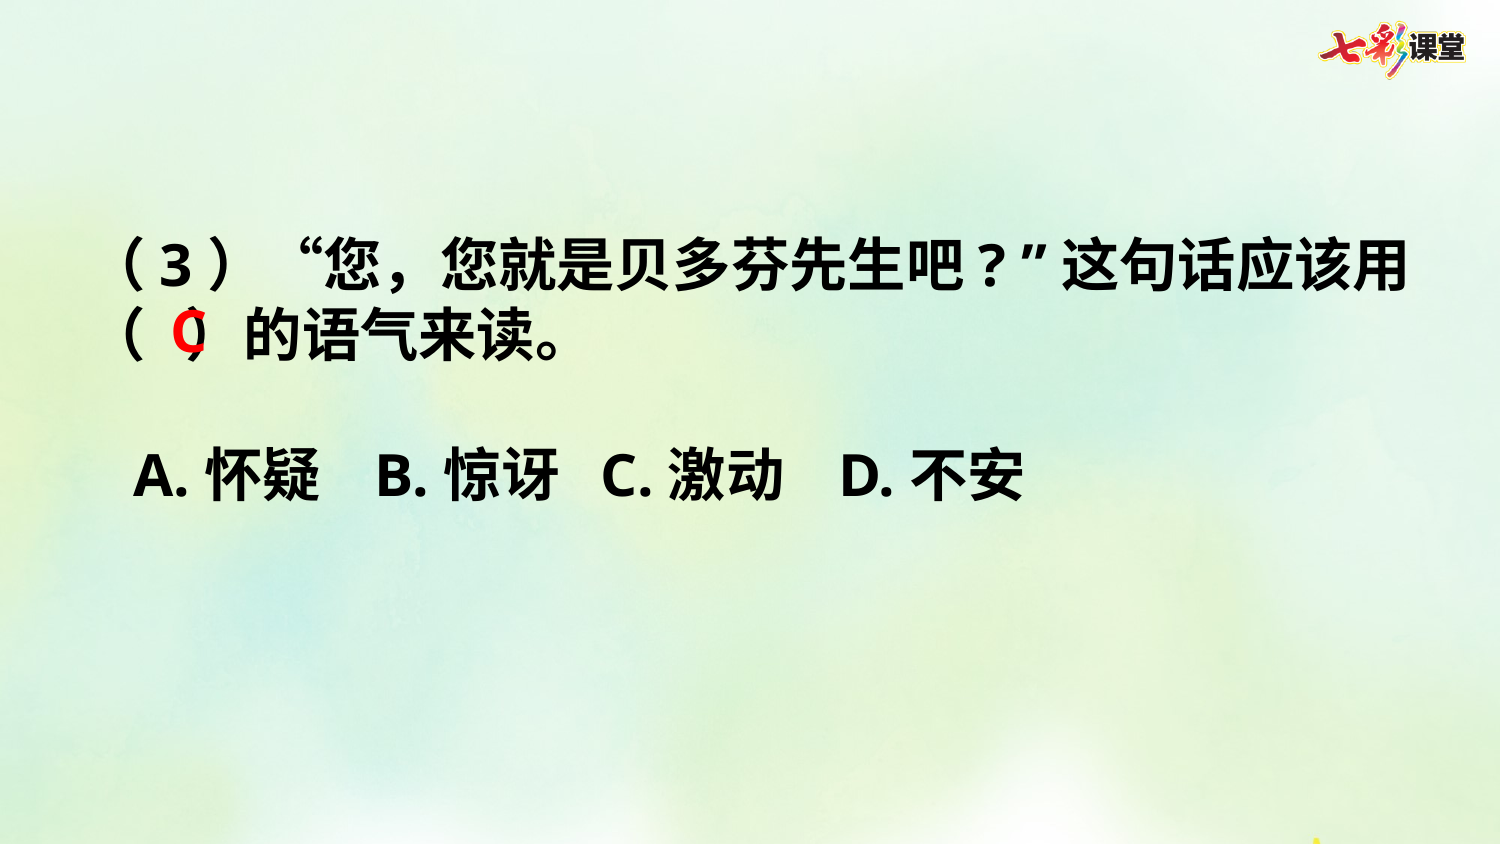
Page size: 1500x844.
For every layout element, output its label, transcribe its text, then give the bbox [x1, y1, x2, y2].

text_box C [155, 286, 223, 371]
picture [0, 0, 1500, 844]
text_box （3）“您，您就是贝多芬先生吧? ”这句话应该用（ ）的语气来读。 A.怀疑 B.惊讶 C.激动 D.不安 [72, 220, 1459, 516]
